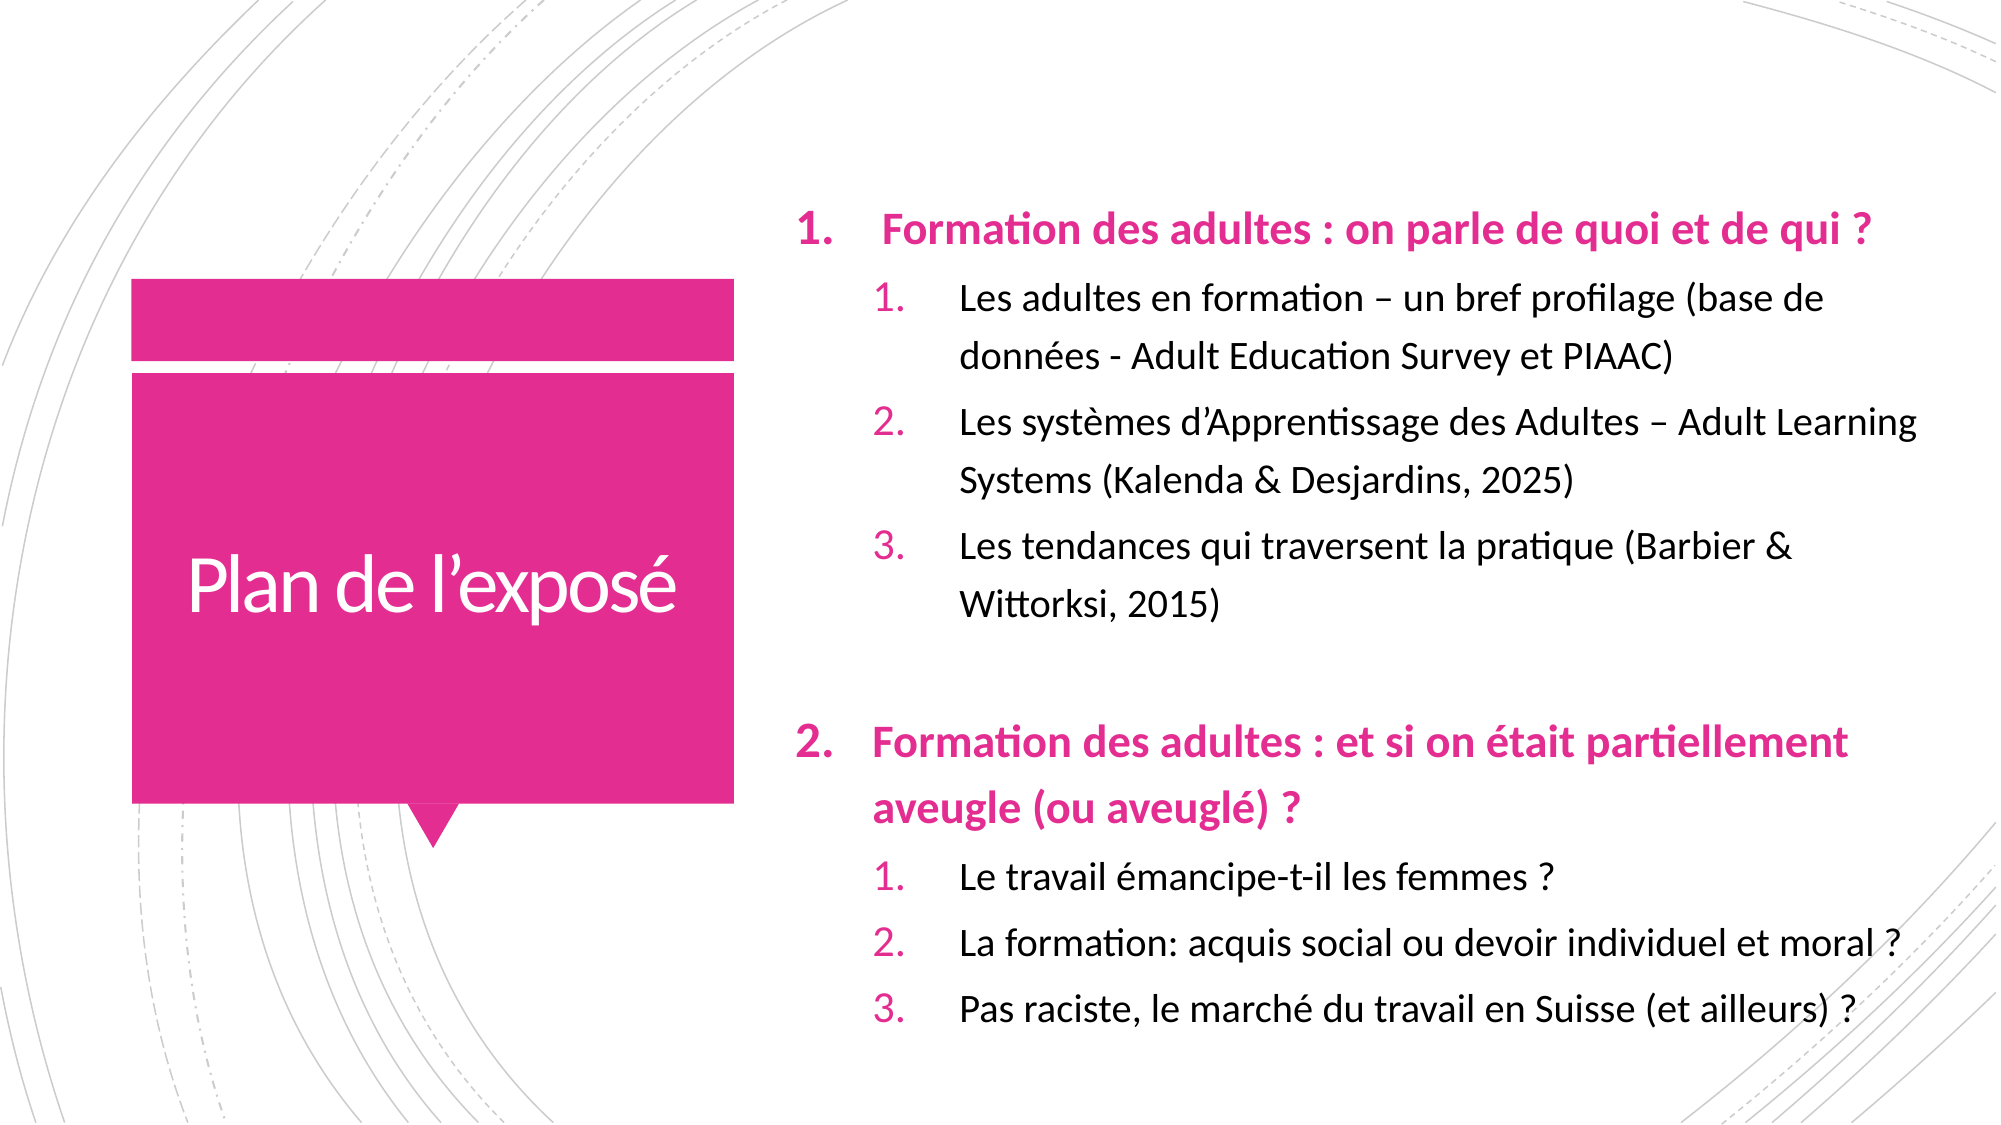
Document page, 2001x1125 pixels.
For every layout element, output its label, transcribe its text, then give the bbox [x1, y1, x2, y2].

title Plan de l’exposé [145, 385, 720, 789]
list Formation des adultes : on parle de quoi et de qui ? Les adultes en formation – un bref profilage (base de données - Adult Education Survey et PIAAC) Les systèmes d’Apprentissage des Adultes – Adult Learning Systems (Kalenda & Desjardins, 2025) Les tendances qui traversent la pratique (Barbier & Wittorksi, 2015) Formation des adultes : et si on était partiellement aveugle (ou aveuglé) ? Le travail émancipe-t-il les femmes ? La formation: acquis social ou devoir individuel et moral ? Pas raciste, le marché du travail en Suisse (et ailleurs) ? [780, 131, 1940, 1055]
